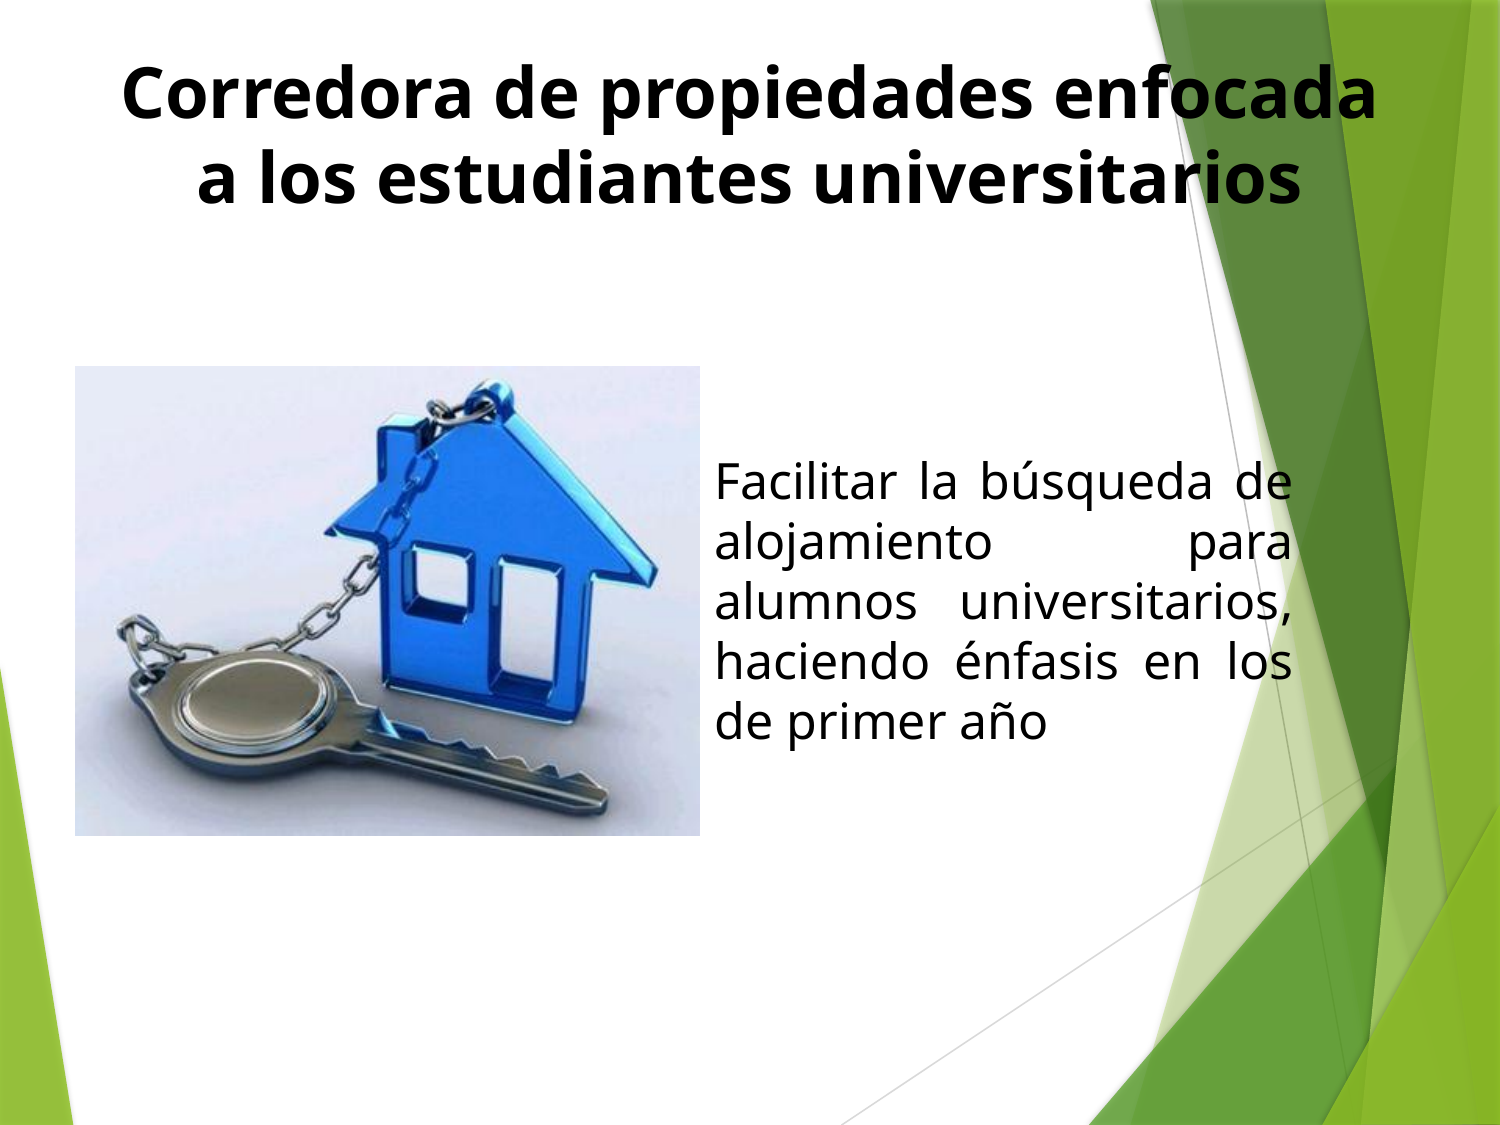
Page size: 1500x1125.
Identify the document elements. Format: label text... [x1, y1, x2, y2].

picture [74, 365, 701, 836]
title Corredora de propiedades enfocada a los estudiantes universitarios [75, 45, 1425, 233]
text_box Facilitar la búsqueda de alojamiento para alumnos universitarios, haciendo énfasis en los de primer año [704, 441, 1309, 757]
